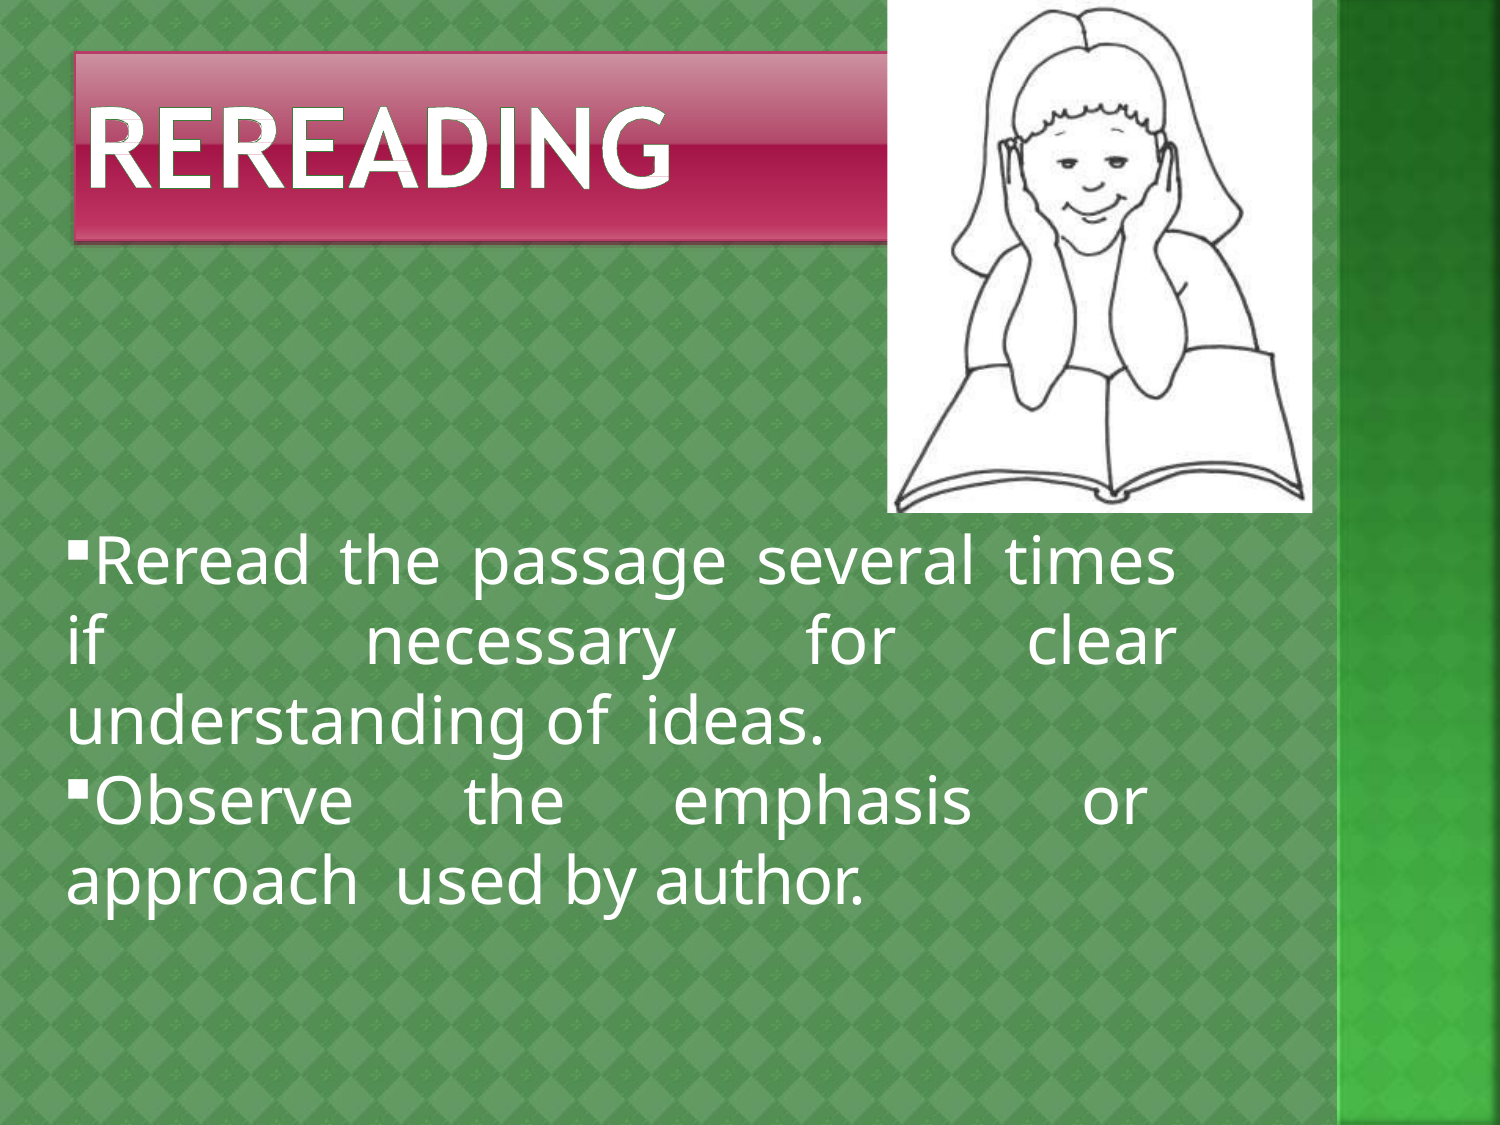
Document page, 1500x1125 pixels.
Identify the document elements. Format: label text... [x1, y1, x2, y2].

text_box [1337, 0, 1500, 1125]
text_box [292, 107, 344, 188]
text_box [348, 106, 419, 188]
text_box [159, 107, 211, 188]
text_box [499, 107, 515, 188]
text_box [223, 106, 286, 188]
text_box [75, 52, 887, 240]
text_box [67, 49, 887, 252]
picture [0, 0, 1337, 1125]
text_box [427, 106, 488, 188]
text_box [887, 0, 1313, 513]
text_box Reread the passage several times if necessary for clear understanding of ideas. Observe the emphasis or approach used by author. [62, 515, 1180, 918]
text_box [531, 107, 590, 190]
text_box [90, 106, 153, 188]
text_box [602, 106, 669, 190]
